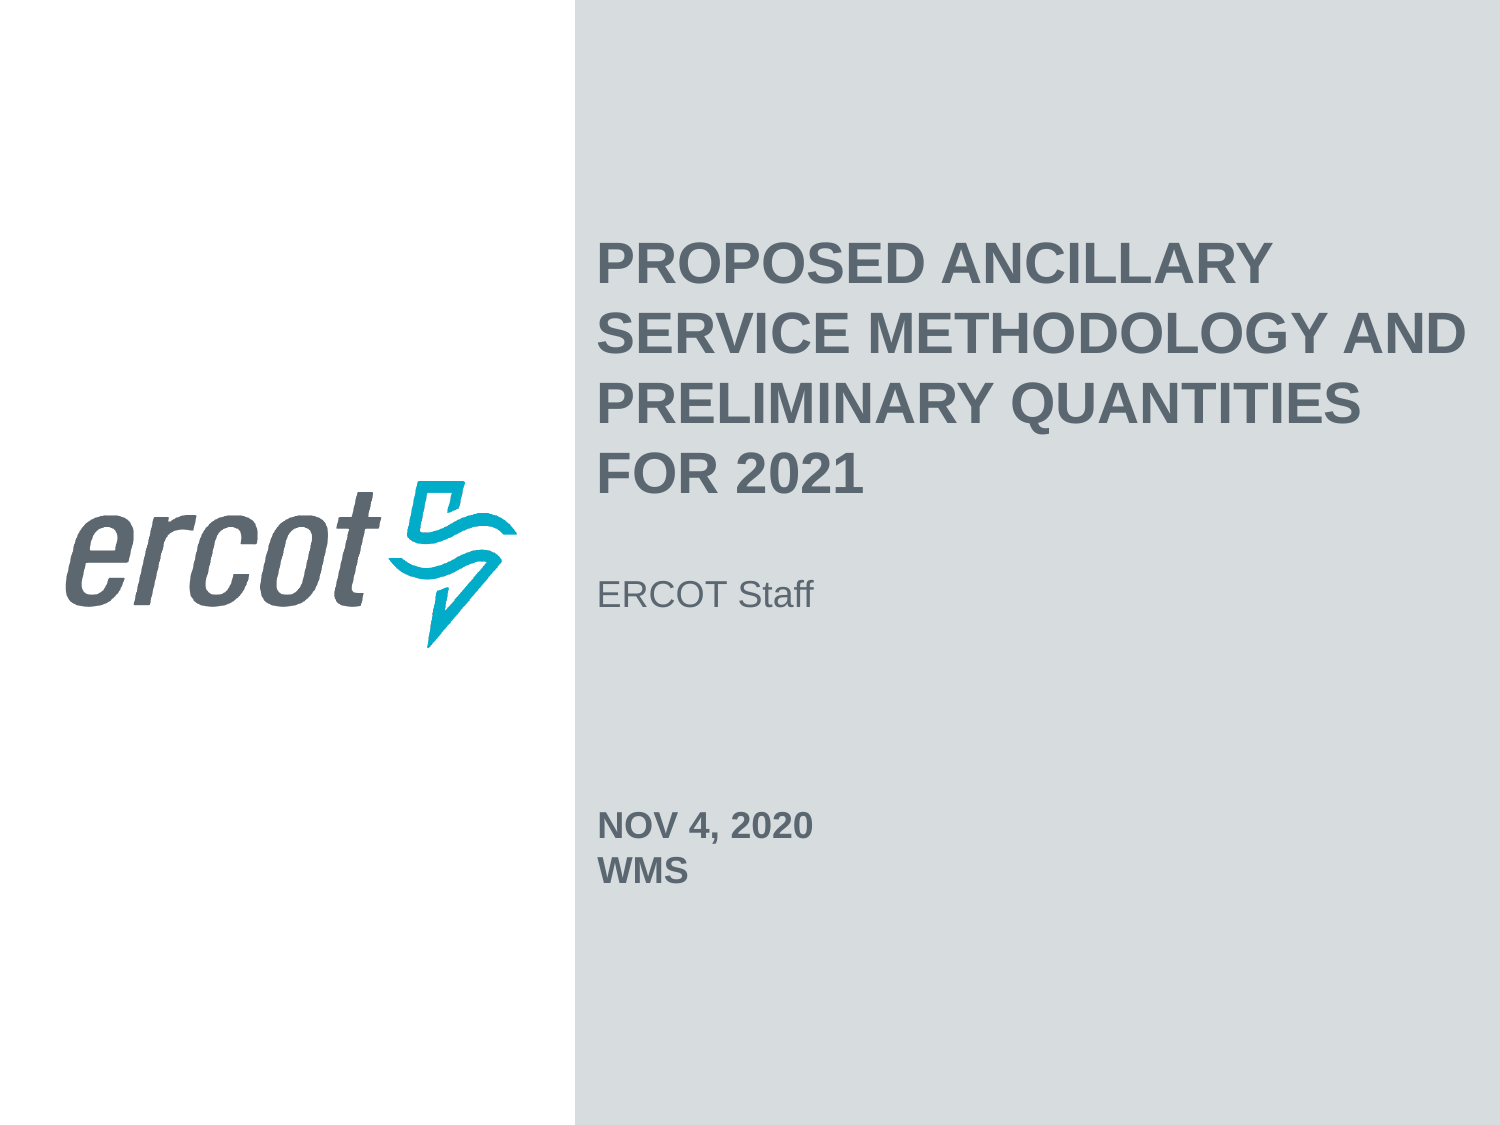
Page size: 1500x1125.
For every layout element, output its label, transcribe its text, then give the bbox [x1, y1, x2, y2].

list Nov 4, 2020 WMS [582, 793, 1315, 900]
list Proposed Ancillary Service Methodology and Preliminary Quantities For 2021 [581, 217, 1488, 596]
list ERCOT Staff [581, 562, 1315, 714]
picture [56, 471, 525, 654]
